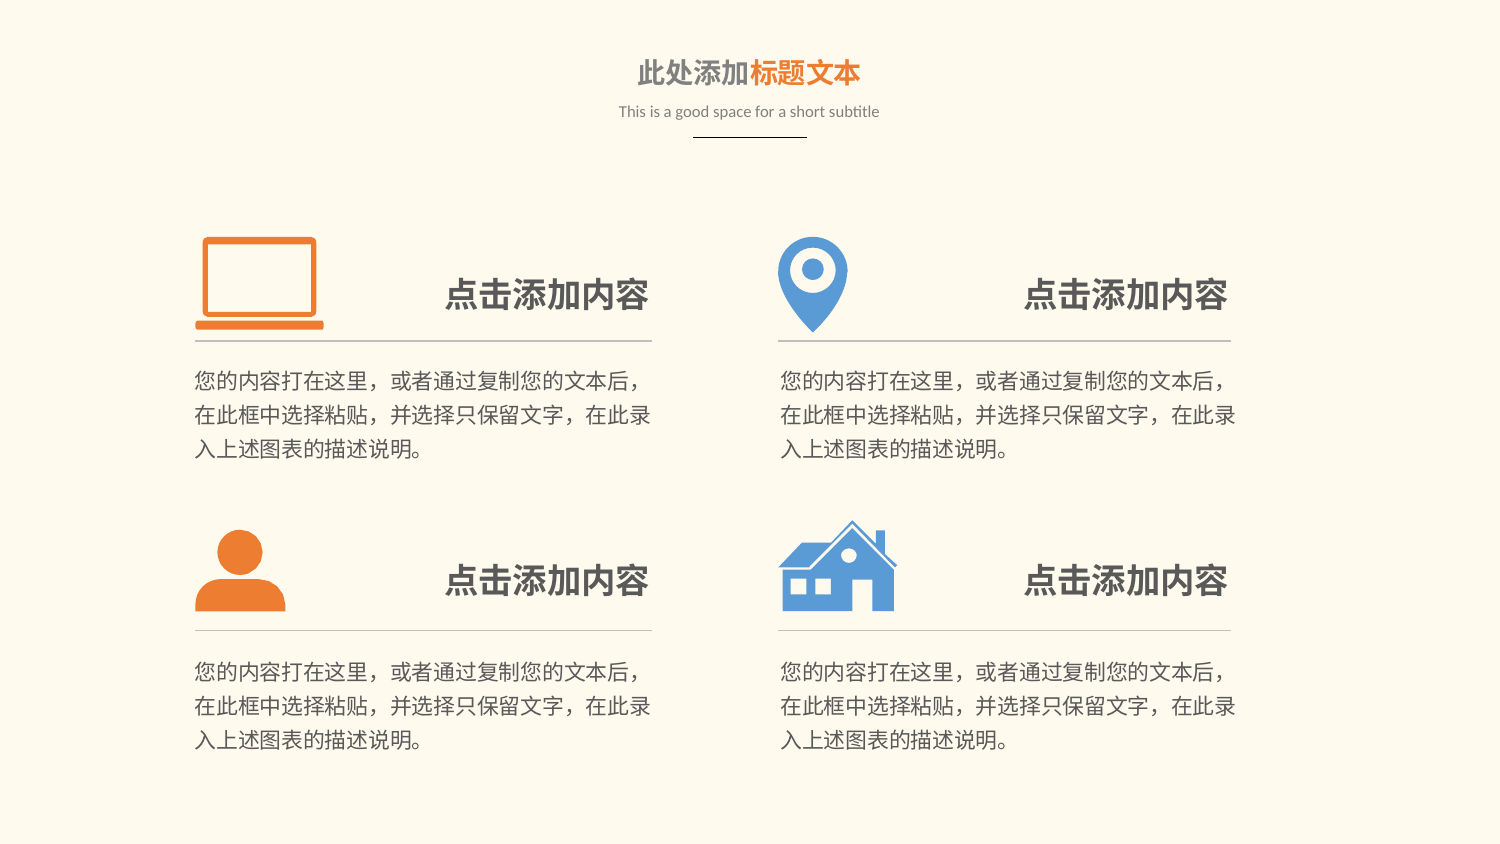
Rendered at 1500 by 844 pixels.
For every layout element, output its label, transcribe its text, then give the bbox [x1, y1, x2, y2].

text_box 此处添加标题文本 [623, 47, 877, 93]
text_box 点击添加内容 [429, 552, 665, 609]
text_box [195, 579, 286, 612]
text_box [195, 320, 324, 330]
text_box 您的内容打在这里，或者通过复制您的文本后，在此框中选择粘贴，并选择只保留文字，在此录入上述图表的描述说明。 [180, 352, 680, 470]
text_box [778, 520, 898, 612]
text_box This is a good space for a short subtitle [603, 93, 895, 128]
text_box [778, 236, 848, 333]
text_box 点击添加内容 [1008, 552, 1244, 609]
text_box [202, 236, 317, 317]
text_box 您的内容打在这里，或者通过复制您的文本后，在此框中选择粘贴，并选择只保留文字，在此录入上述图表的描述说明。 [765, 643, 1266, 761]
text_box 您的内容打在这里，或者通过复制您的文本后，在此框中选择粘贴，并选择只保留文字，在此录入上述图表的描述说明。 [180, 643, 680, 761]
text_box 点击添加内容 [1008, 266, 1244, 322]
text_box [217, 529, 263, 575]
text_box 点击添加内容 [429, 266, 665, 322]
text_box 您的内容打在这里，或者通过复制您的文本后，在此框中选择粘贴，并选择只保留文字，在此录入上述图表的描述说明。 [765, 352, 1266, 470]
